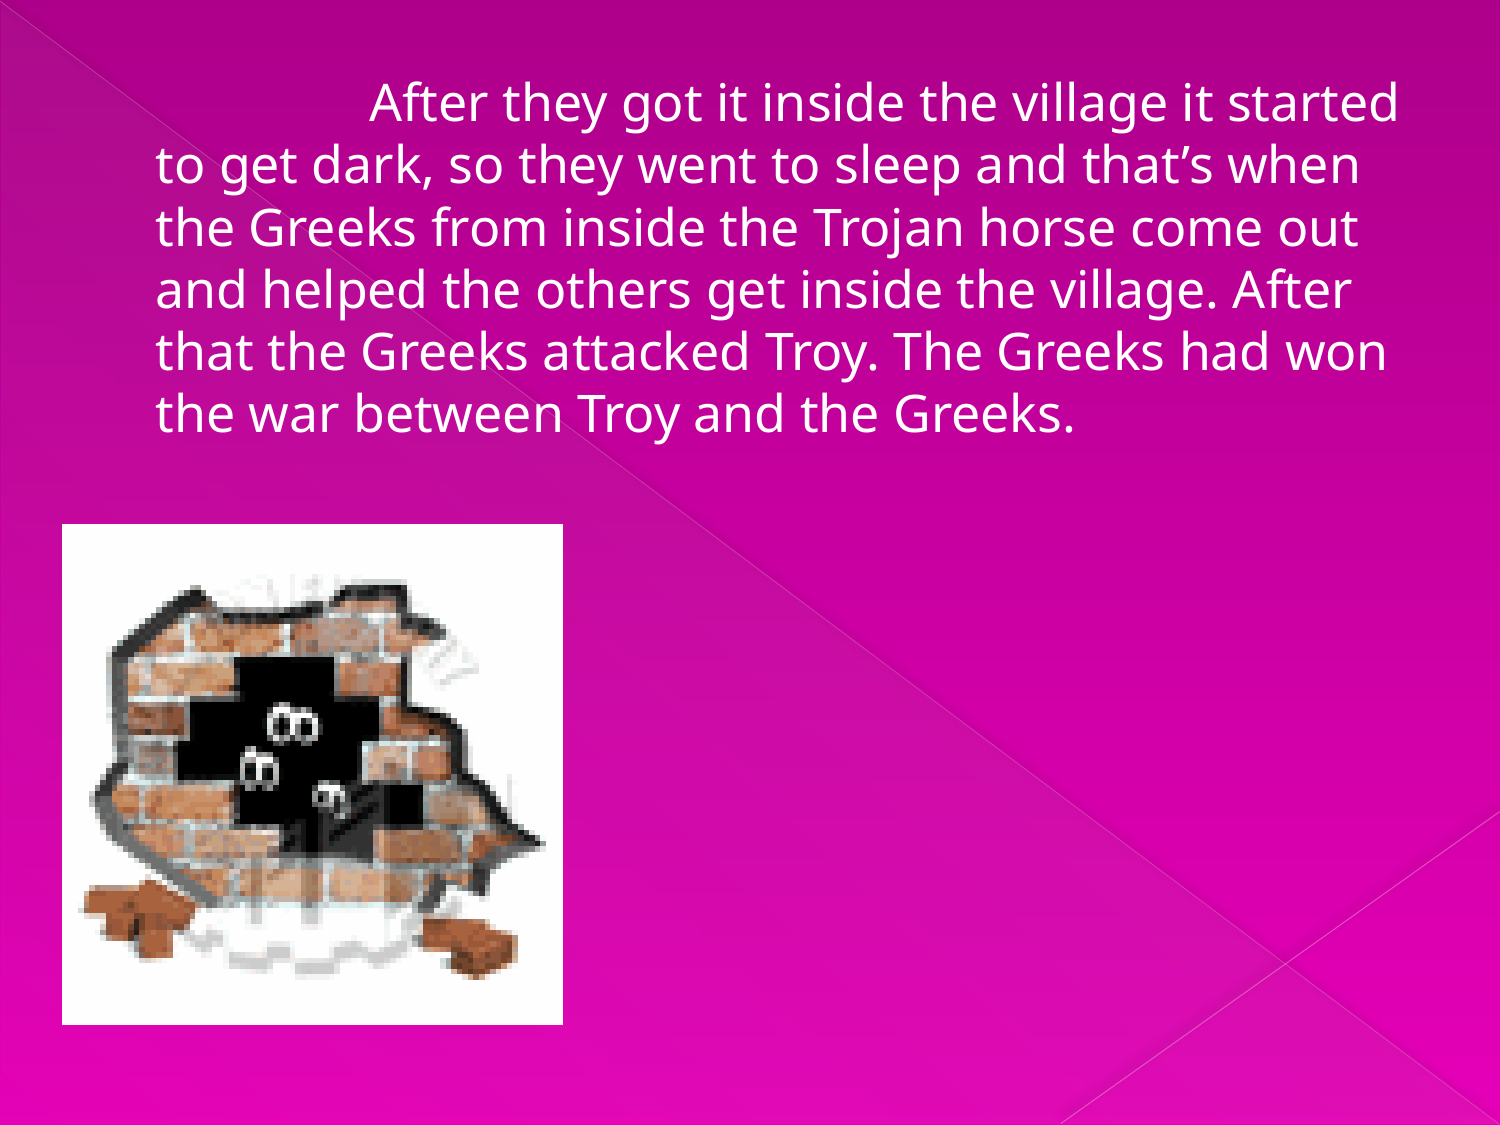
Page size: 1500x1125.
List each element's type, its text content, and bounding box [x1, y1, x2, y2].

picture [62, 524, 563, 1026]
list After they got it inside the village it started to get dark, so they went to sleep and that’s when the Greeks from inside the Trojan horse come out and helped the others get inside the village. After that the Greeks attacked Troy. The Greeks had won the war between Troy and the Greeks. [75, 62, 1425, 475]
